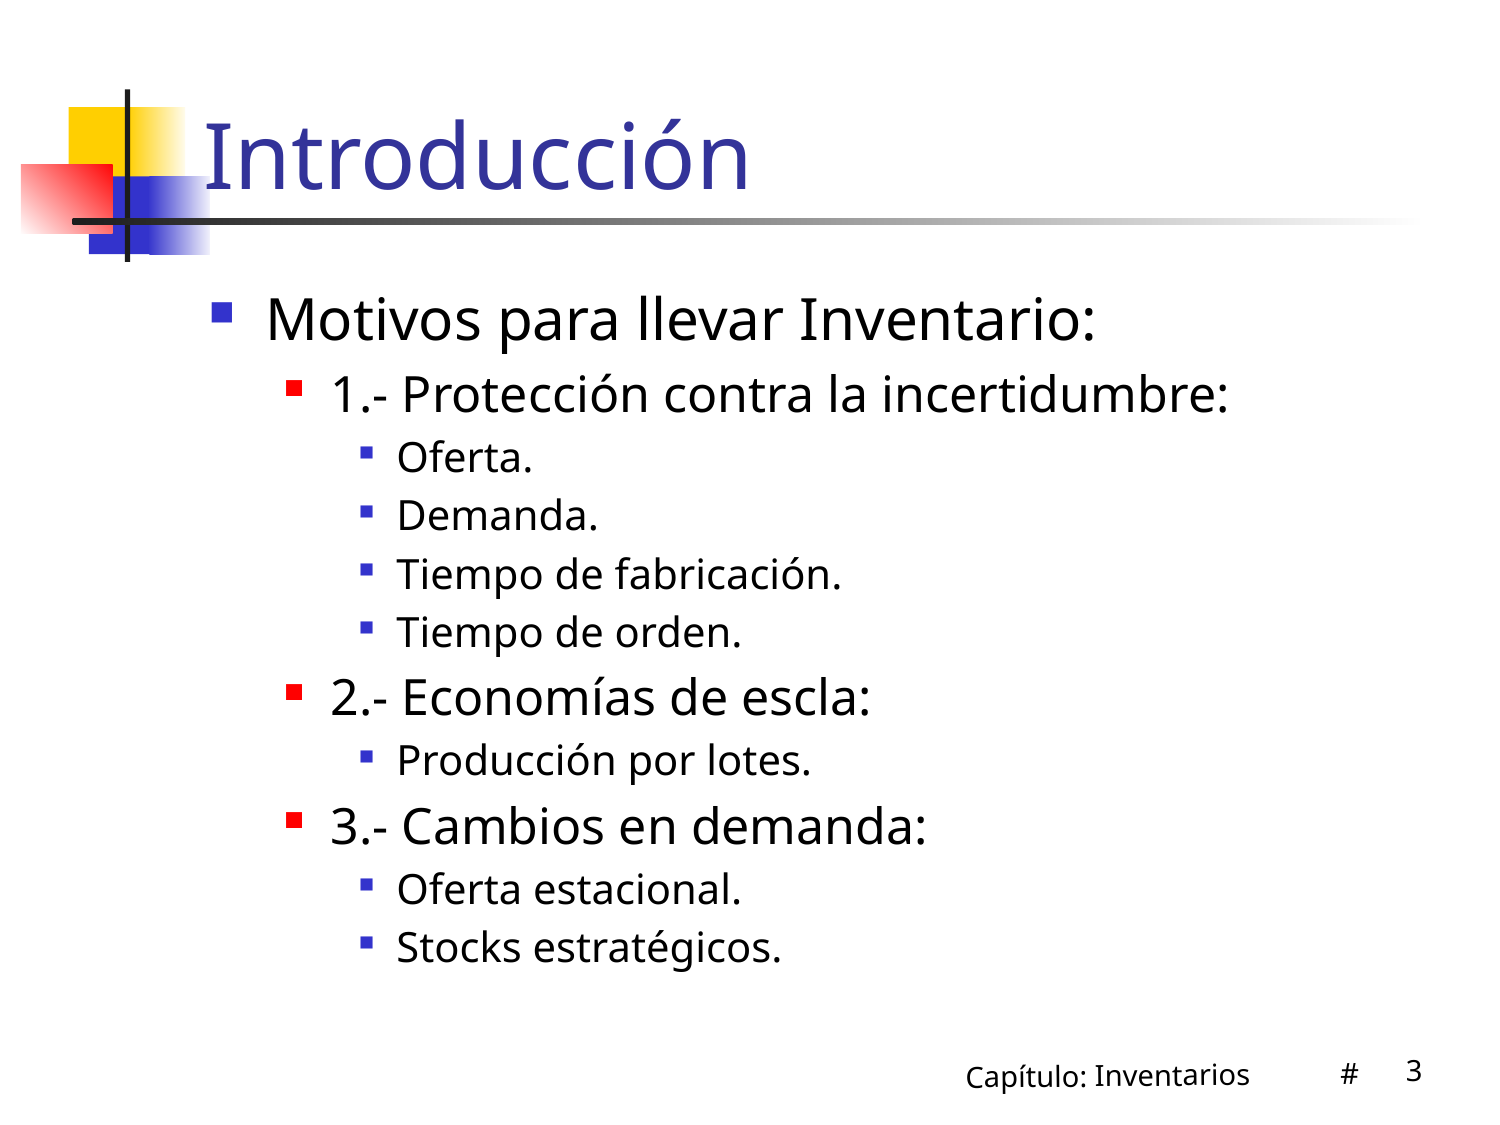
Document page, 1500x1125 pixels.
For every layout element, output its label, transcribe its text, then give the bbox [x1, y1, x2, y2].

slide_number 3 [1124, 1024, 1438, 1101]
list Motivos para llevar Inventario: 1.- Protección contra la incertidumbre: Oferta. Demanda. Tiempo de fabricación. Tiempo de orden. 2.- Economías de escla: Producción por lotes. 3.- Cambios en demanda: Oferta estacional. Stocks estratégicos. [193, 274, 1470, 1007]
title Introducción [188, 27, 1468, 216]
footer Capítulo: Inventarios # [923, 1028, 1402, 1108]
